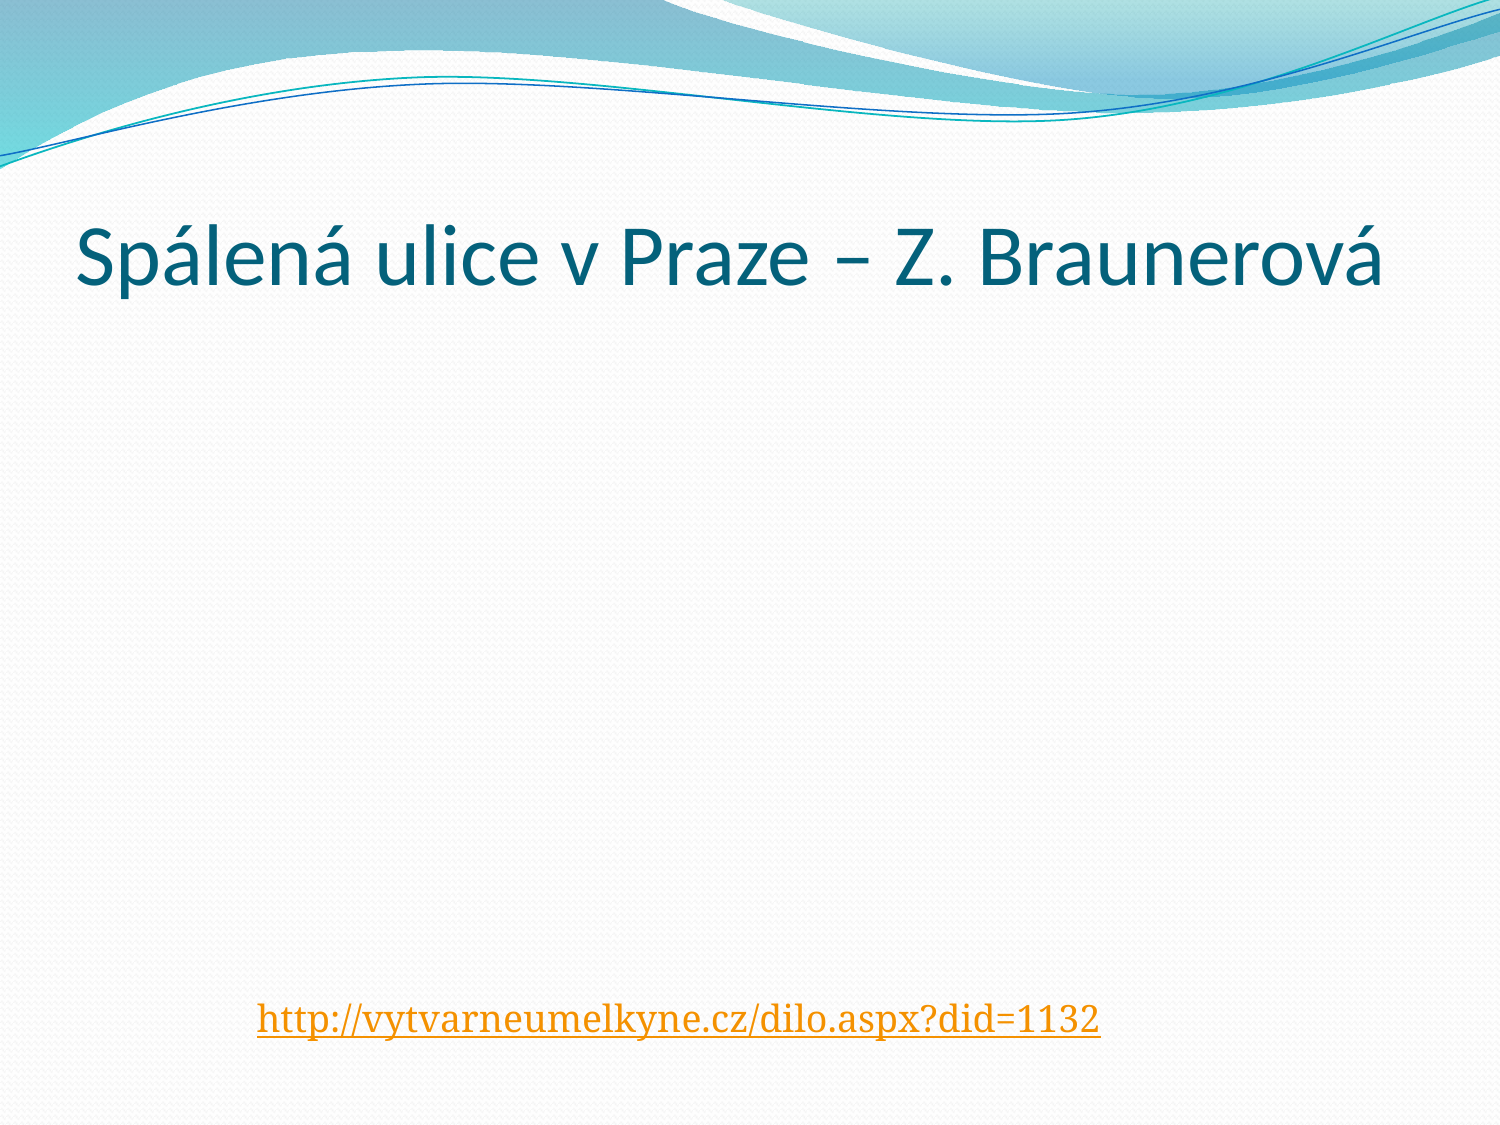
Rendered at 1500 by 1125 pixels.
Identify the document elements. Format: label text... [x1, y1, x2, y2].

title Spálená ulice v Praze – Z. Braunerová [75, 115, 1425, 303]
text_box http://vytvarneumelkyne.cz/dilo.aspx?did=1132 [242, 987, 1314, 1099]
